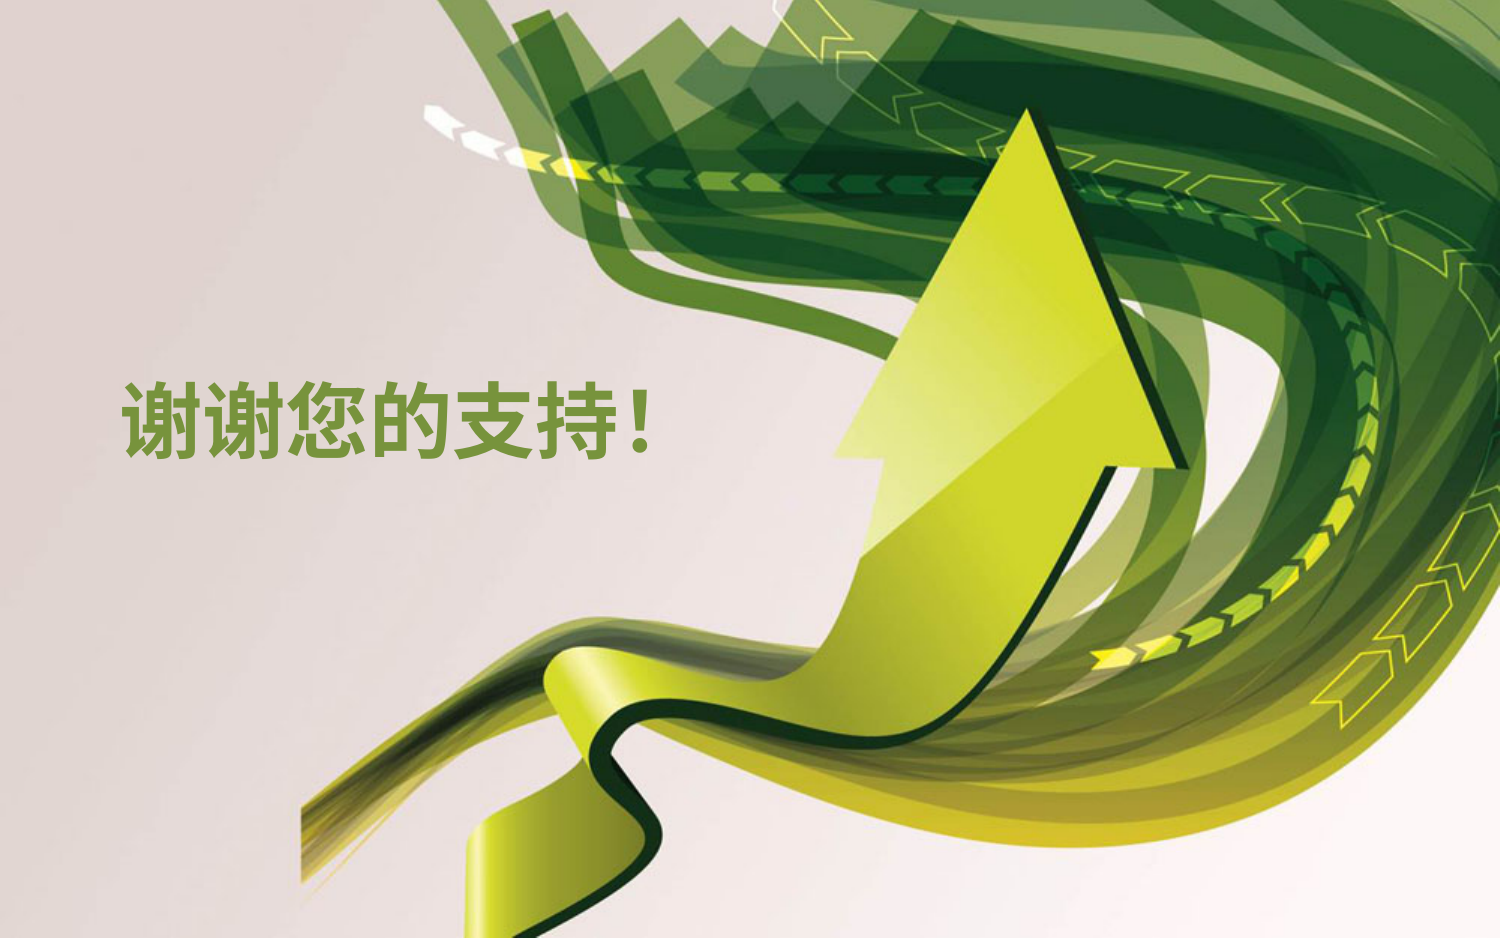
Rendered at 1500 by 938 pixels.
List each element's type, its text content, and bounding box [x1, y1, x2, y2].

text_box 谢谢您的支持！ [100, 362, 722, 477]
picture [0, 0, 1500, 938]
